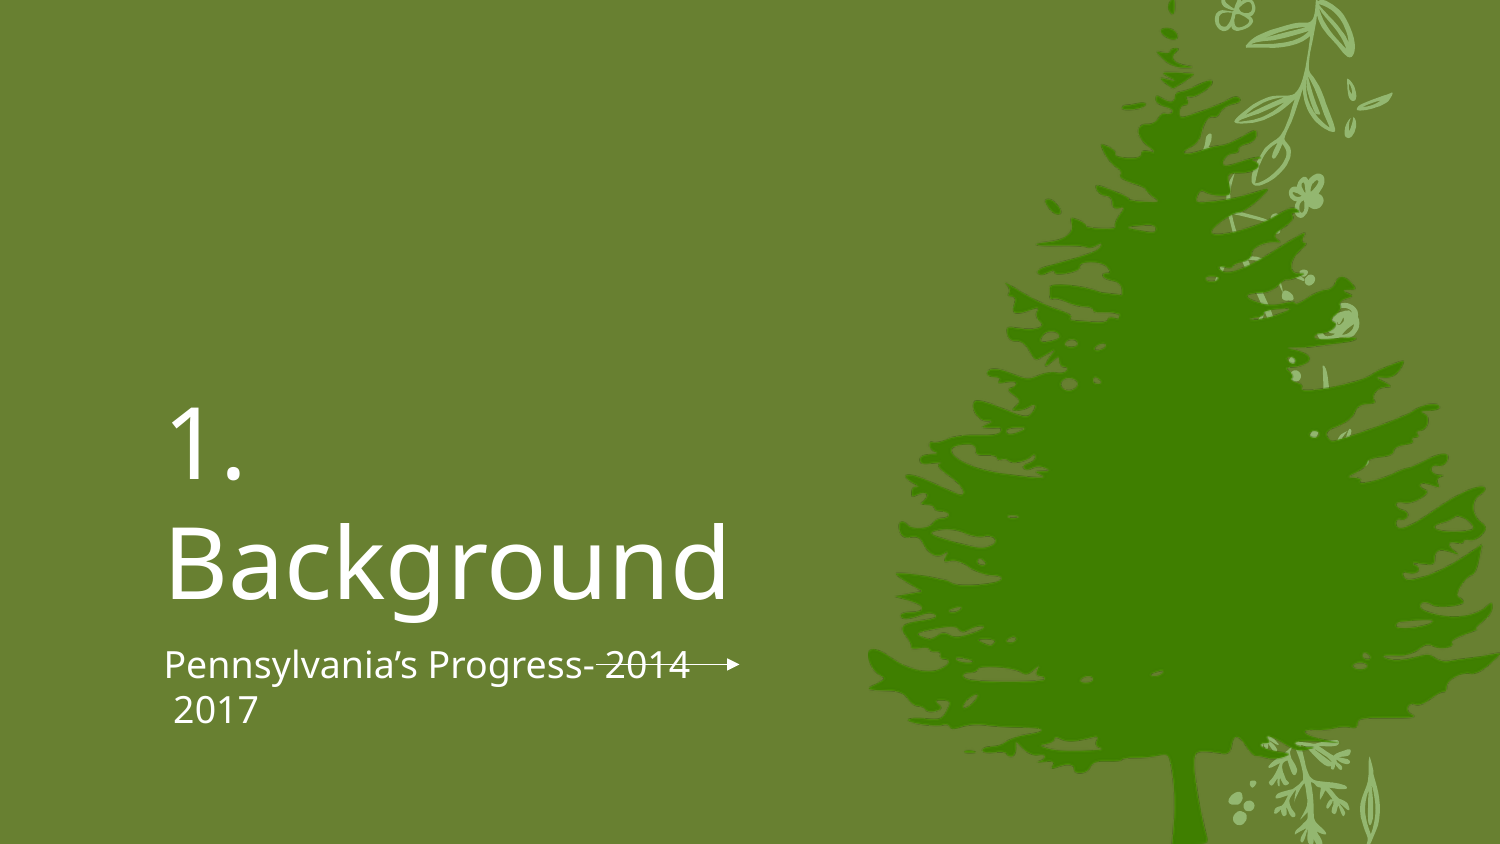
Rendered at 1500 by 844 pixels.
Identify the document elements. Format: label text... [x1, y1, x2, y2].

title 1. Background [148, 472, 862, 626]
subtitle Pennsylvania’s Progress- 2014 2017 [148, 626, 862, 736]
picture [868, 0, 1500, 844]
